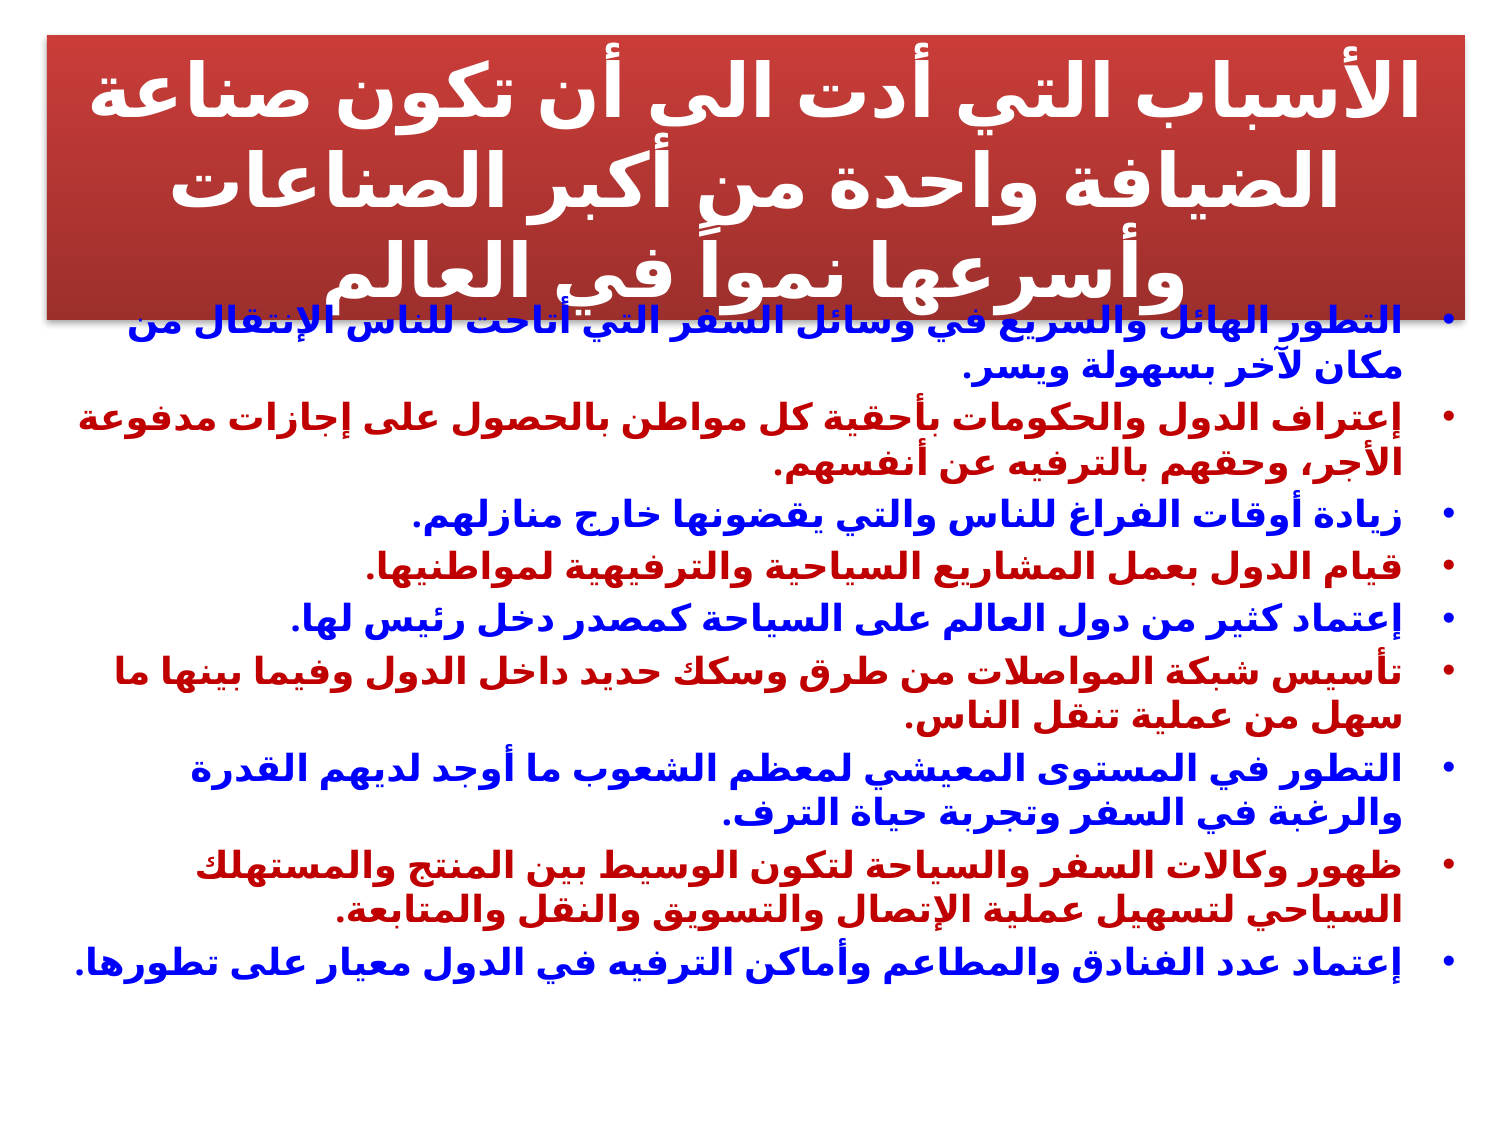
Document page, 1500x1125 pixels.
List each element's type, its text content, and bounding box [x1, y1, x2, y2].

list التطور الهائل والسريع في وسائل السفر التي أتاحت للناس الإنتقال من مكان لآخر بسهولة ويسر. إعتراف الدول والحكومات بأحقية كل مواطن بالحصول على إجازات مدفوعة الأجر، وحقهم بالترفيه عن أنفسهم. زيادة أوقات الفراغ للناس والتي يقضونها خارج منازلهم. قيام الدول بعمل المشاريع السياحية والترفيهية لمواطنيها. إعتماد كثير من دول العالم على السياحة كمصدر دخل رئيس لها. تأسيس شبكة المواصلات من طرق وسكك حديد داخل الدول وفيما بينها ما سهل من عملية تنقل الناس. التطور في المستوى المعيشي لمعظم الشعوب ما أوجد لديهم القدرة والرغبة في السفر وتجربة حياة الترف. ظهور وكالات السفر والسياحة لتكون الوسيط بين المنتج والمستهلك السياحي لتسهيل عملية الإتصال والتسويق والنقل والمتابعة. إعتماد عدد الفنادق والمطاعم وأماكن الترفيه في الدول معيار على تطورها. [35, 288, 1465, 1043]
text_box الأسباب التي أدت الى أن تكون صناعة الضيافة واحدة من أكبر الصناعات وأسرعها نمواً في العالم [46, 35, 1465, 288]
